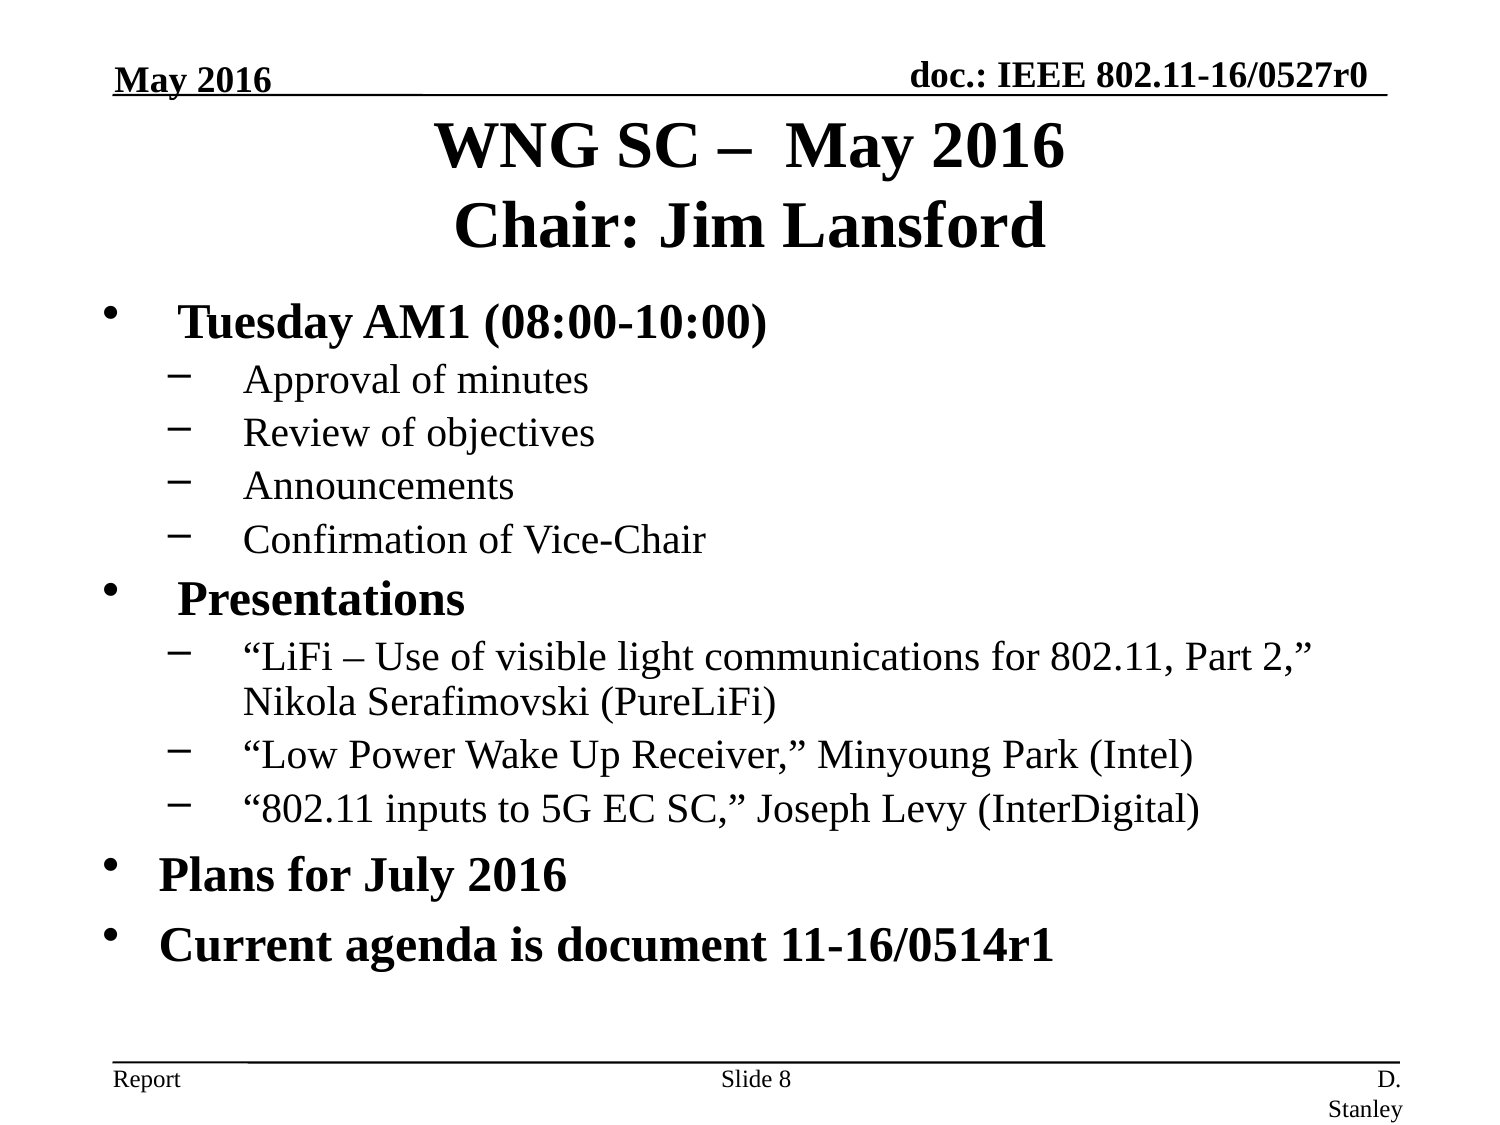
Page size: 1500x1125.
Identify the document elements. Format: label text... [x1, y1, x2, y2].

text_box Tuesday AM1 (08:00-10:00) Approval of minutes Review of objectives Announcements Confirmation of Vice-Chair Presentations “LiFi – Use of visible light communications for 802.11, Part 2,” Nikola Serafimovski (PureLiFi) “Low Power Wake Up Receiver,” Minyoung Park (Intel) “802.11 inputs to 5G EC SC,” Joseph Levy (InterDigital) Plans for July 2016 Current agenda is document 11-16/0514r1 [87, 287, 1450, 1029]
title WNG SC – May 2016 Chair: Jim Lansford [112, 125, 1388, 238]
footer D. Stanley, HP Enterprise [1325, 1062, 1402, 1093]
slide_number Slide 8 [712, 1062, 800, 1093]
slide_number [114, 54, 309, 100]
